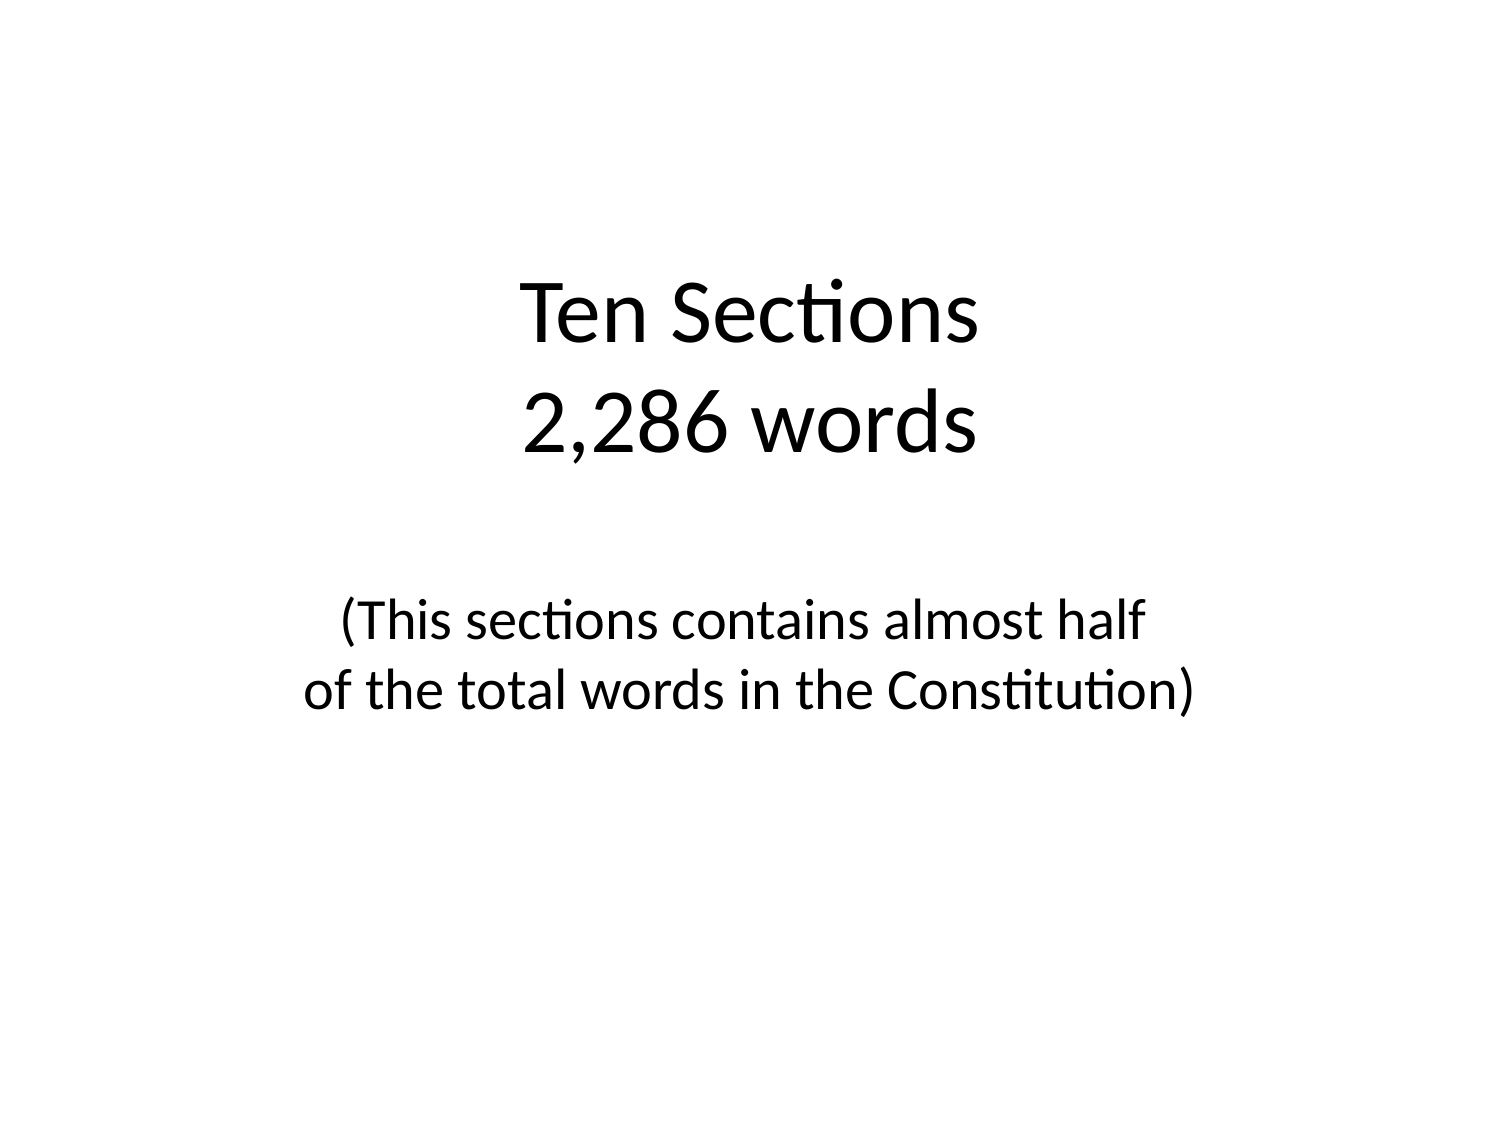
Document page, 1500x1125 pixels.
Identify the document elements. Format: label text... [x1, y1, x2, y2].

title Ten Sections 2,286 words (This sections contains almost half of the total words in the Constitution) [74, 44, 1426, 1038]
